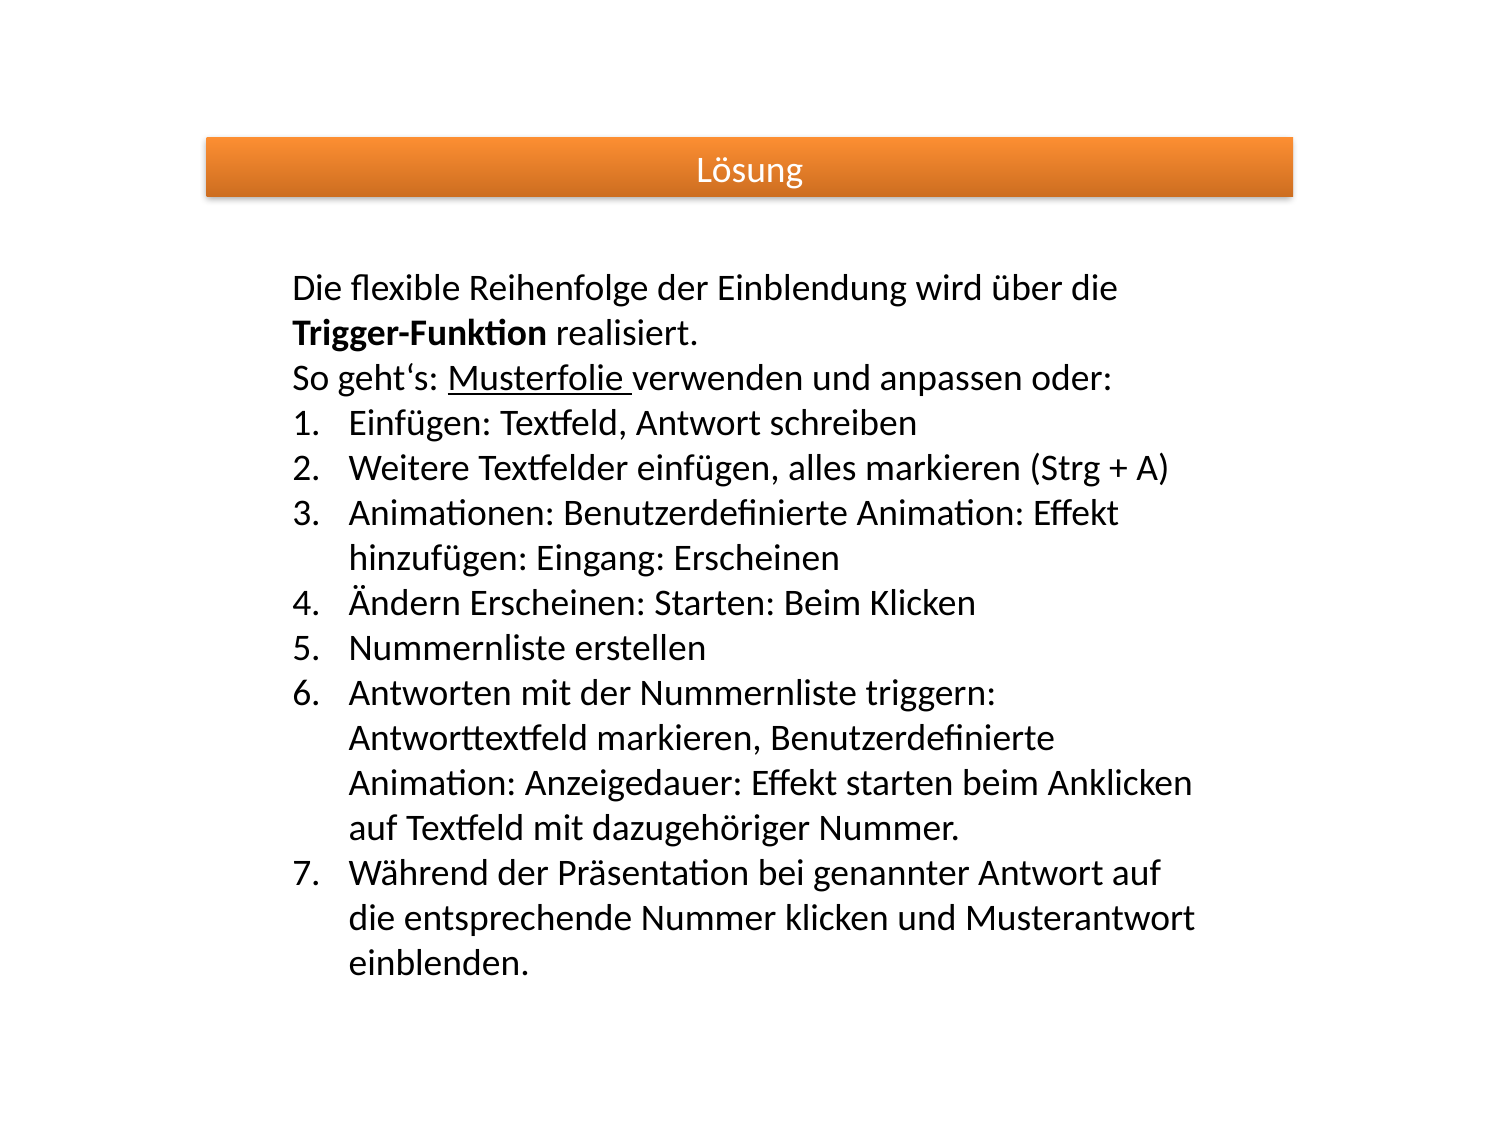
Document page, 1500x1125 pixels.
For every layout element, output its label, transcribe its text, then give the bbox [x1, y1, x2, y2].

text_box Lösung [206, 137, 1294, 197]
text_box Die flexible Reihenfolge der Einblendung wird über die Trigger-Funktion realisiert. So geht‘s: Musterfolie verwenden und anpassen oder: Einfügen: Textfeld, Antwort schreiben Weitere Textfelder einfügen, alles markieren (Strg + A) Animationen: Benutzerdefinierte Animation: Effekt hinzufügen: Eingang: Erscheinen Ändern Erscheinen: Starten: Beim Klicken Nummernliste erstellen Antworten mit der Nummernliste triggern: Antworttextfeld markieren, Benutzerdefinierte Animation: Anzeigedauer: Effekt starten beim Anklicken auf Textfeld mit dazugehöriger Nummer. Während der Präsentation bei genannter Antwort auf die entsprechende Nummer klicken und Musterantwort einblenden. [277, 255, 1223, 991]
